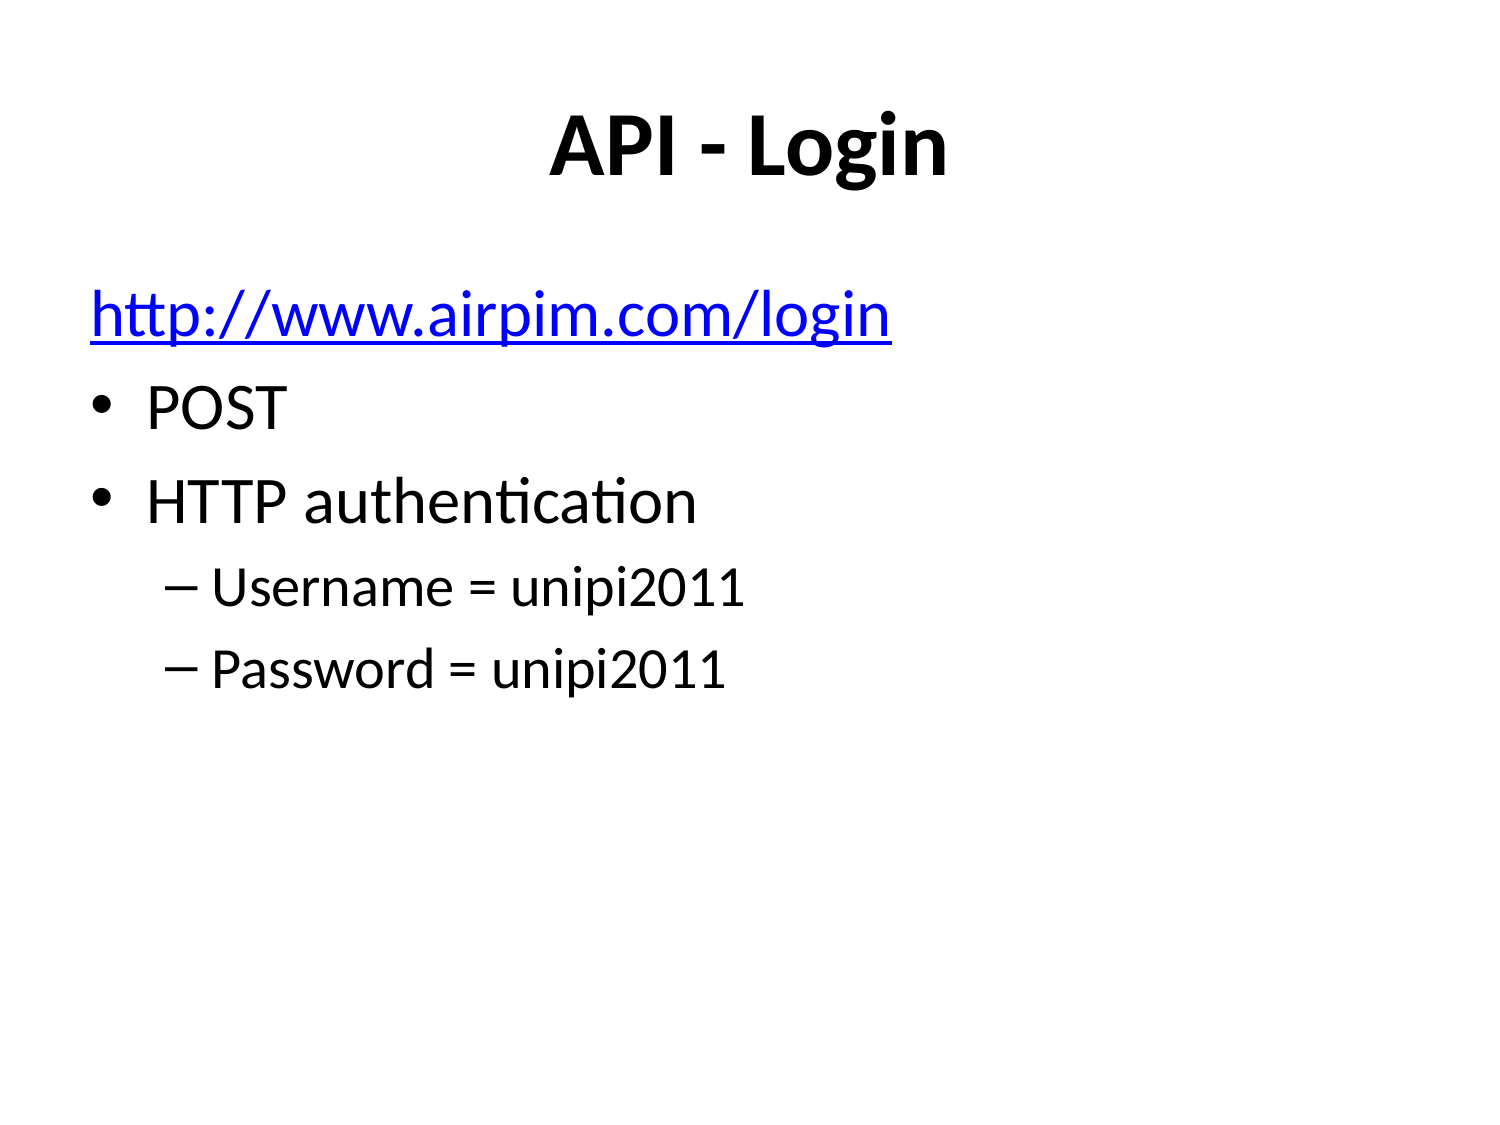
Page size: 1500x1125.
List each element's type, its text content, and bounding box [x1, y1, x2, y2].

list http://www.airpim.com/login POST HTTP authentication Username = unipi2011 Password = unipi2011 [75, 262, 1425, 1005]
title API - Login [75, 45, 1425, 233]
